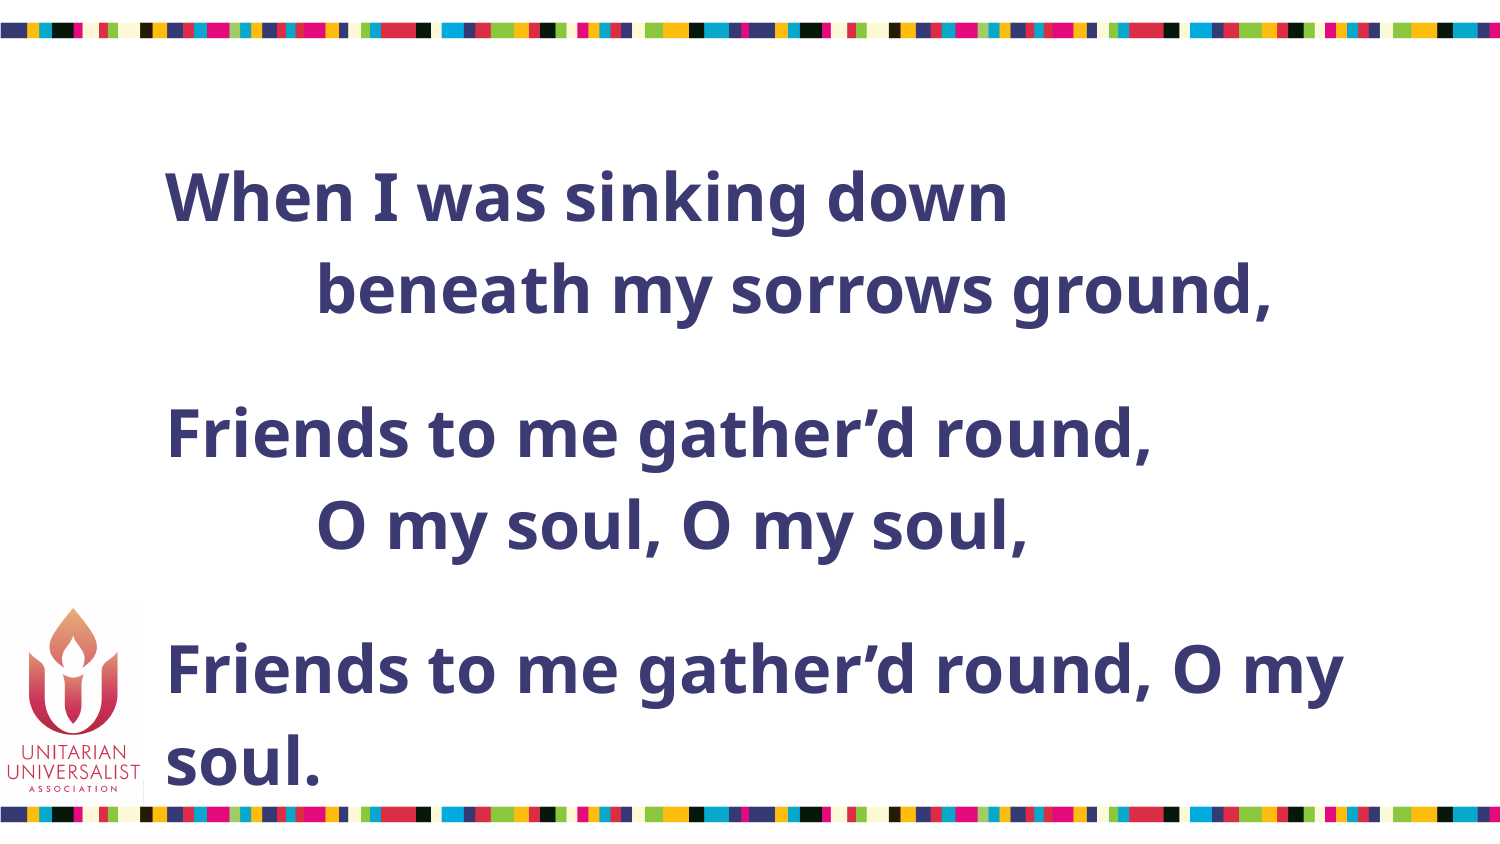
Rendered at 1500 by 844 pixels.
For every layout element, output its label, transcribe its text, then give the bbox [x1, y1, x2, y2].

picture [0, 600, 1500, 824]
picture [0, 22, 1500, 40]
text_box When I was sinking down beneath my sorrows ground, Friends to me gather’d round, O my soul, O my soul, Friends to me gather’d round, O my soul. [150, 127, 1491, 805]
